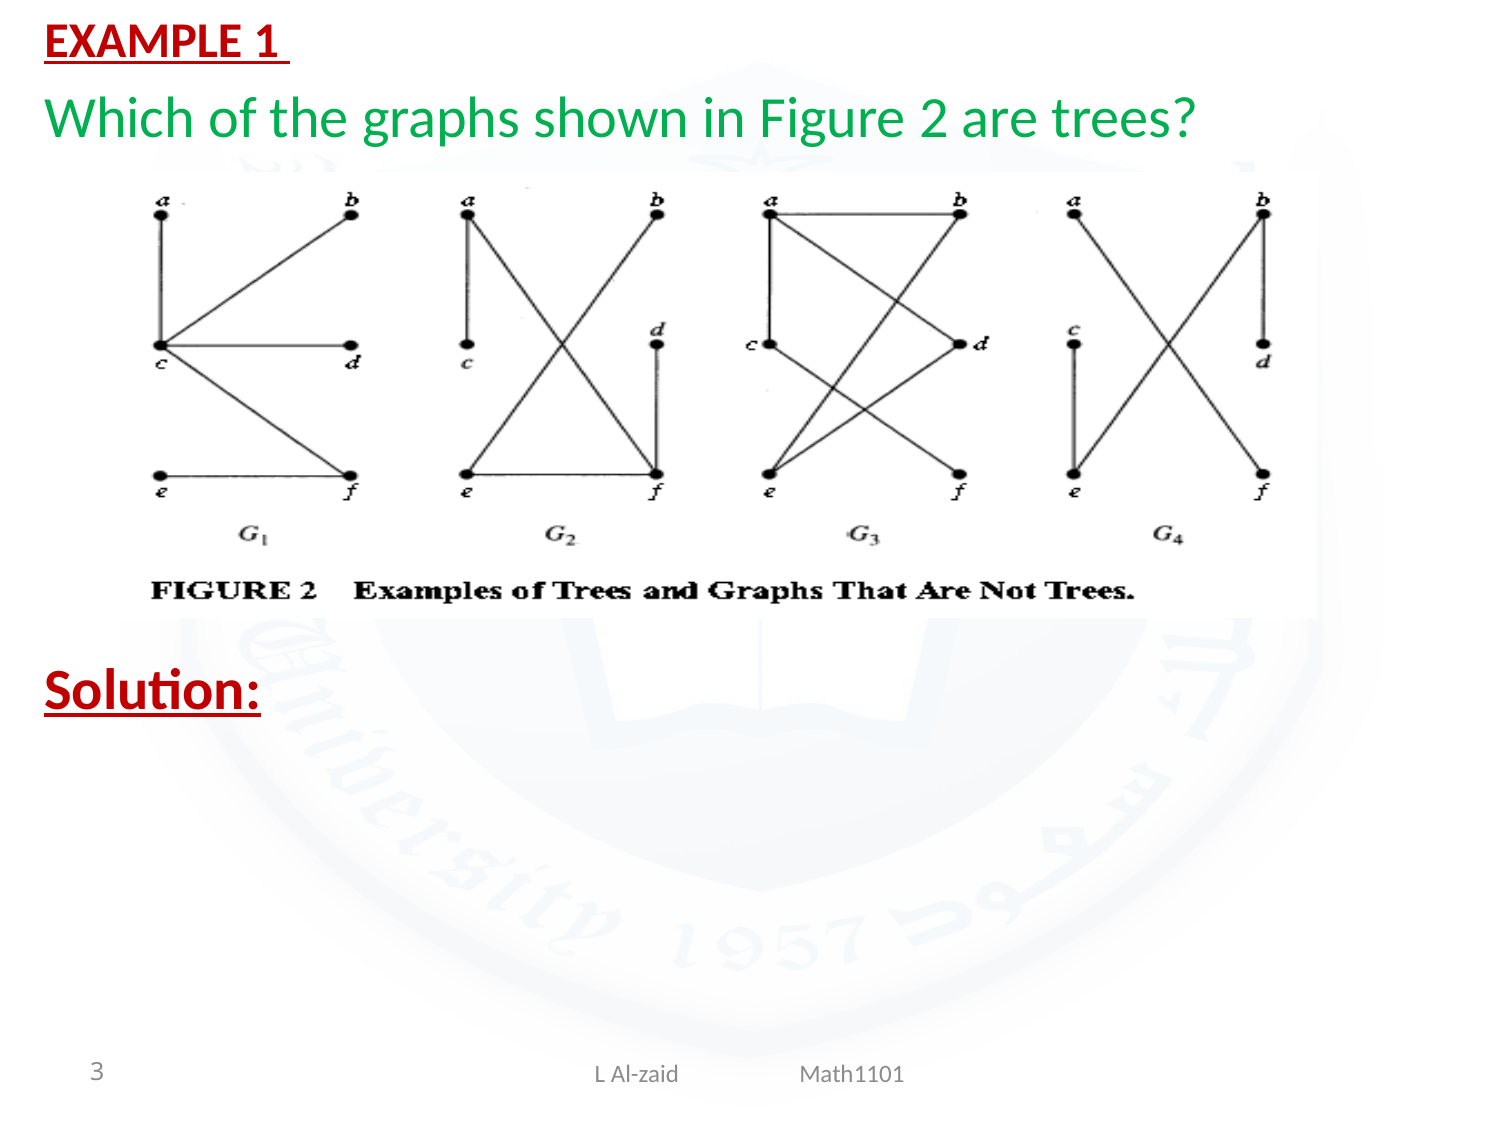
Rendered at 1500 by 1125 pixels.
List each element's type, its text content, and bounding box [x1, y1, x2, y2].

list EXAMPLE 1 Which of the graphs shown in Figure 2 are trees? Solution: [29, 0, 1425, 1083]
slide_number 3 [75, 1042, 425, 1103]
footer L Al-zaid Math1101 [512, 1042, 988, 1103]
picture [111, 172, 1318, 619]
